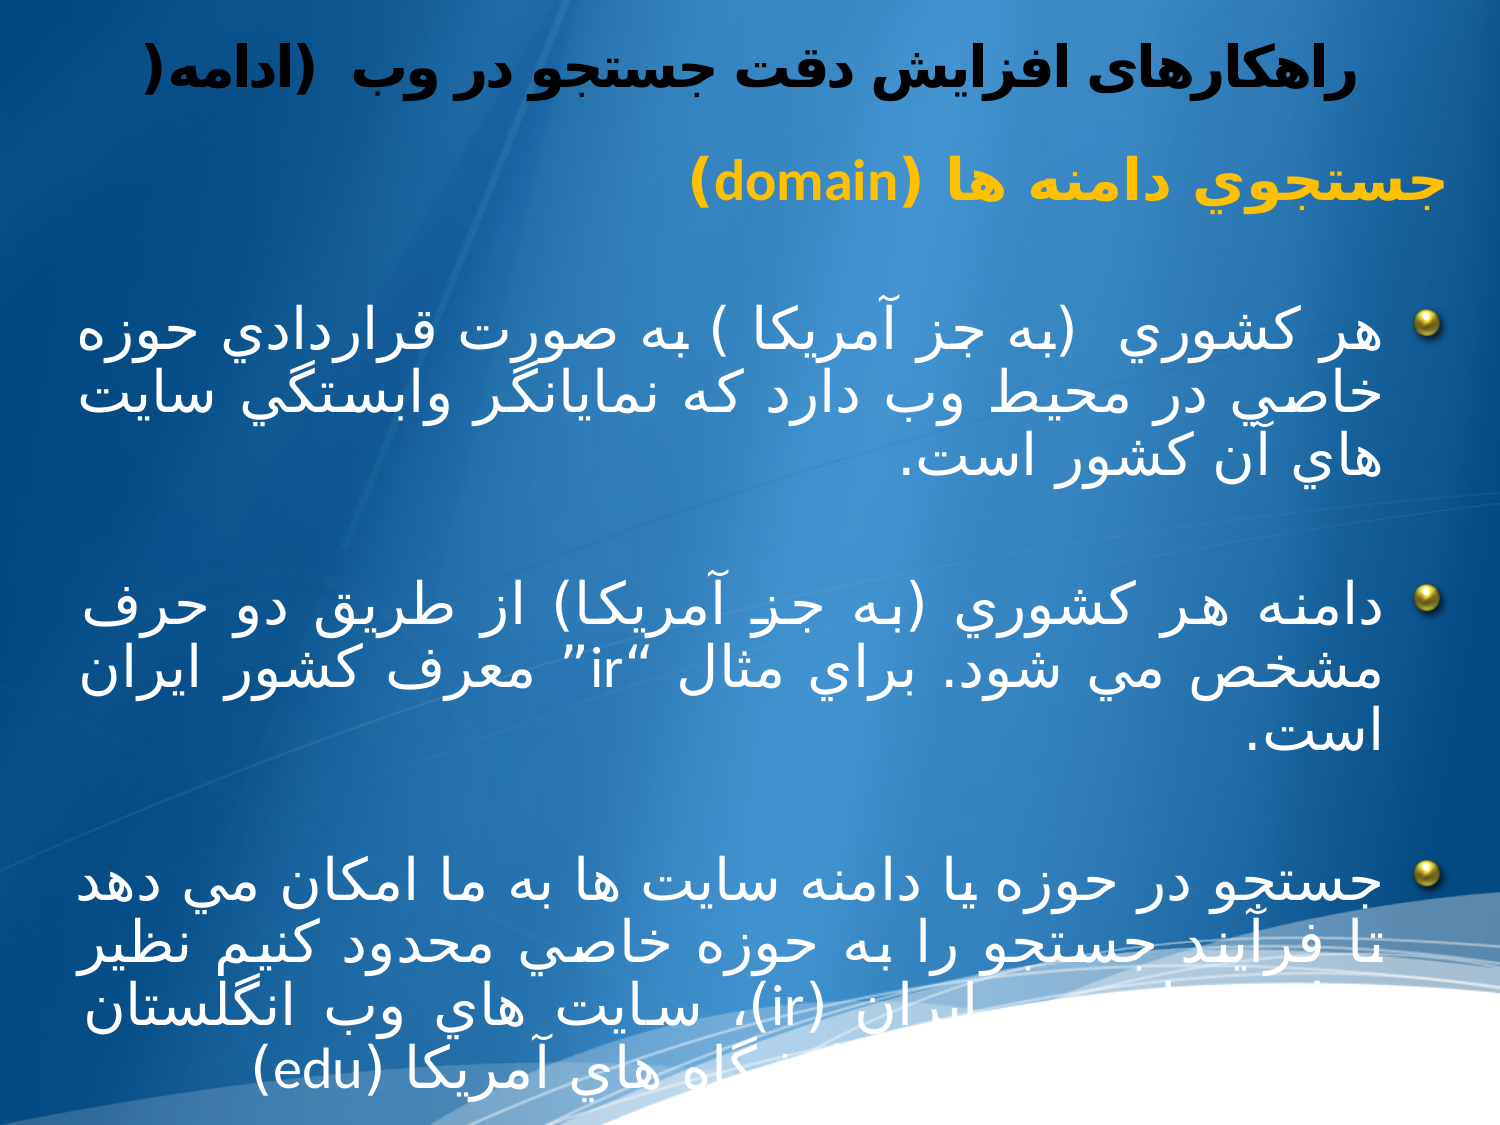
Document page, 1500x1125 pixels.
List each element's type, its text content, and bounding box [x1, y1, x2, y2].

picture [0, 0, 1500, 1125]
title راهکارهای افزایش دقت جستجو در وب (ادامه( [62, 37, 1438, 147]
list جستجوي دامنه ها (domain) هر کشوري (به جز آمريکا ) به صورت قراردادي حوزه خاصي در محيط وب دارد که نمايانگر وابستگي سايت هاي آن کشور است. دامنه هر کشوري (به جز آمريکا) از طريق دو حرف مشخص مي شود. براي مثال “ir” معرف کشور ايران است. جستجو در حوزه یا دامنه سايت ها به ما امکان مي دهد تا فرآيند جستجو را به حوزه خاصي محدود کنيم نظير سايت هاي وب ايران (ir)، سايت هاي وب انگلستان (uk)، سايت هاي وب دانشگاه هاي آمريکا (edu) [75, 149, 1450, 988]
